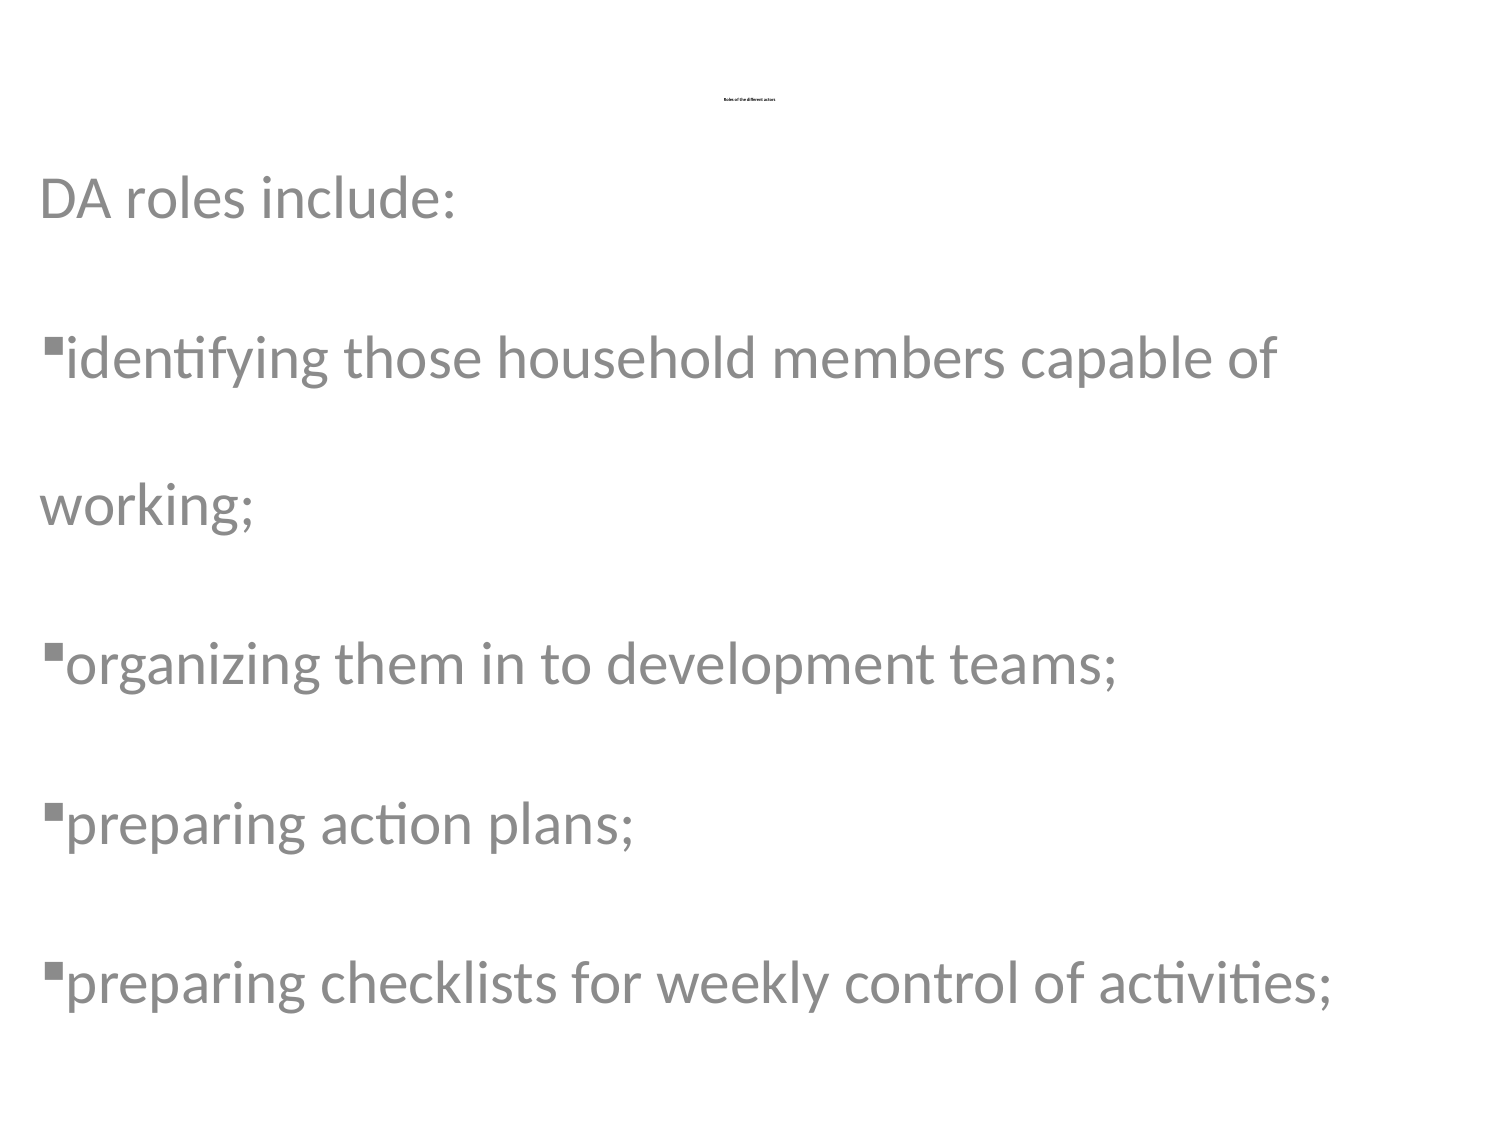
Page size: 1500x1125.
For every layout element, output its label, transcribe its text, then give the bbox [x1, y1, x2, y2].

subtitle DA roles include: identifying those household members capable of working; organizing them in to development teams; preparing action plans; preparing checklists for weekly control of activities; [24, 149, 1500, 1026]
title Roles of the different actors [112, 24, 1388, 149]
